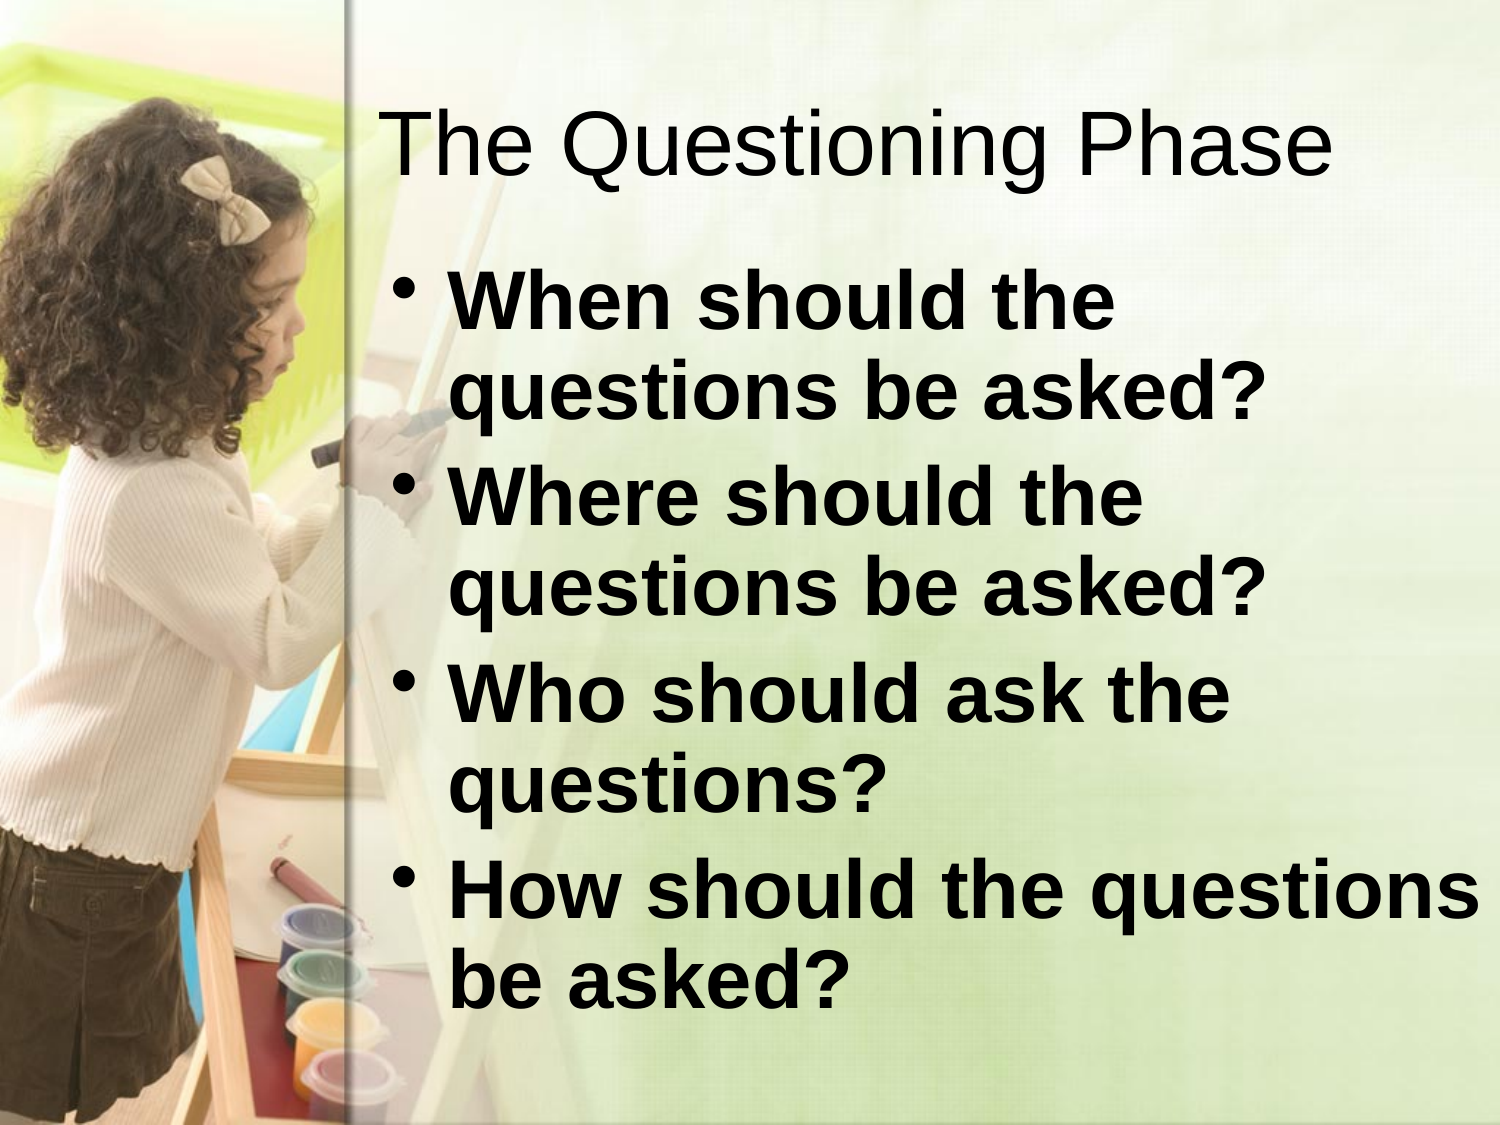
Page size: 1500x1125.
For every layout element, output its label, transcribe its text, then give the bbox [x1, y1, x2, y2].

title The Questioning Phase [362, 44, 1488, 233]
picture [0, 0, 1500, 1125]
list When should the questions be asked? Where should the questions be asked? Who should ask the questions? How should the questions be asked? [375, 249, 1500, 993]
